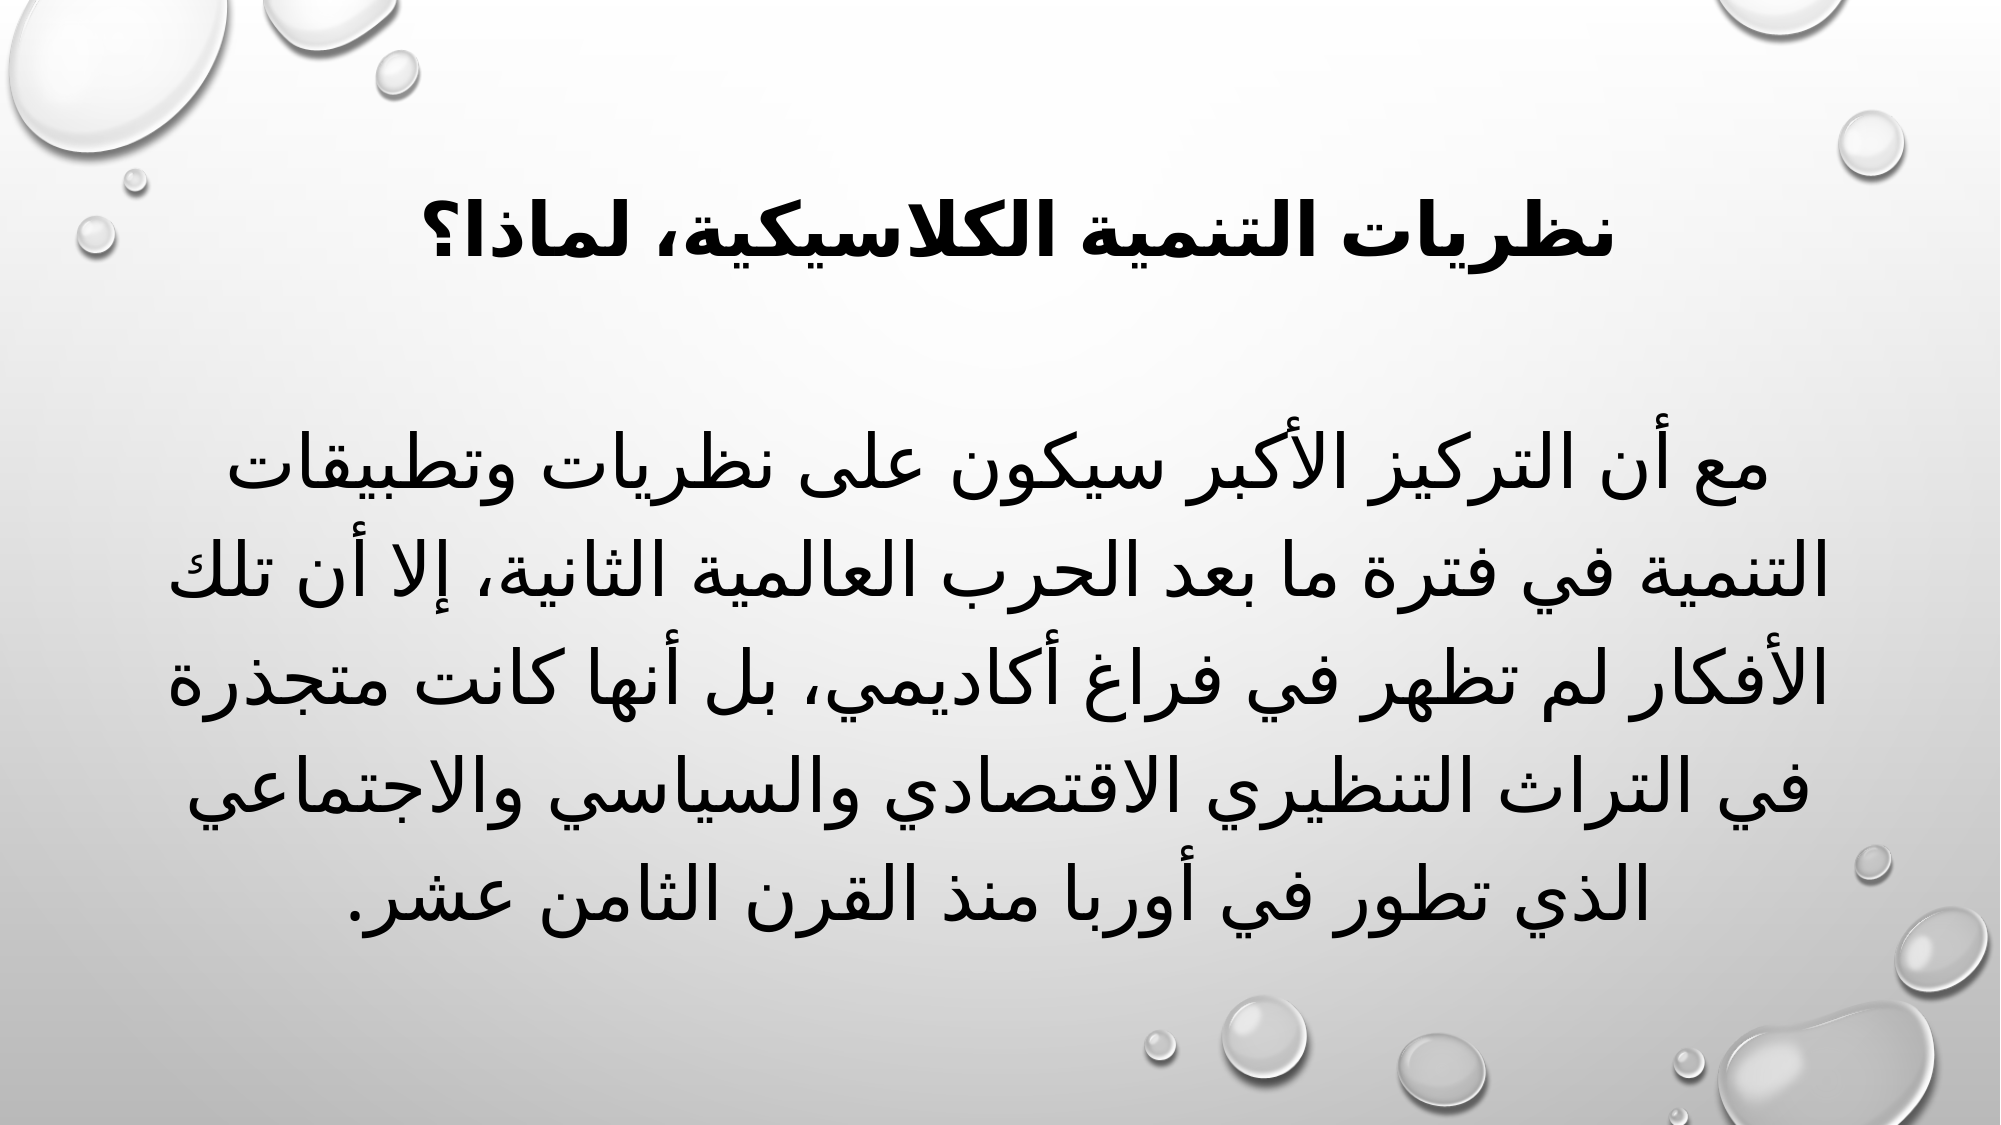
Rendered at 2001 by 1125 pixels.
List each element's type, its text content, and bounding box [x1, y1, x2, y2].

picture [0, 0, 2000, 1125]
title نظريات التنمية الكلاسيكية، لماذا؟ [149, 101, 1851, 364]
list مع أن التركيز الأكبر سيكون على نظريات وتطبيقات التنمية في فترة ما بعد الحرب العالمية الثانية، إلا أن تلك الأفكار لم تظهر في فراغ أكاديمي، بل أنها كانت متجذرة في التراث التنظيري الاقتصادي والسياسي والاجتماعي الذي تطور في أوربا منذ القرن الثامن عشر. [149, 388, 1850, 950]
